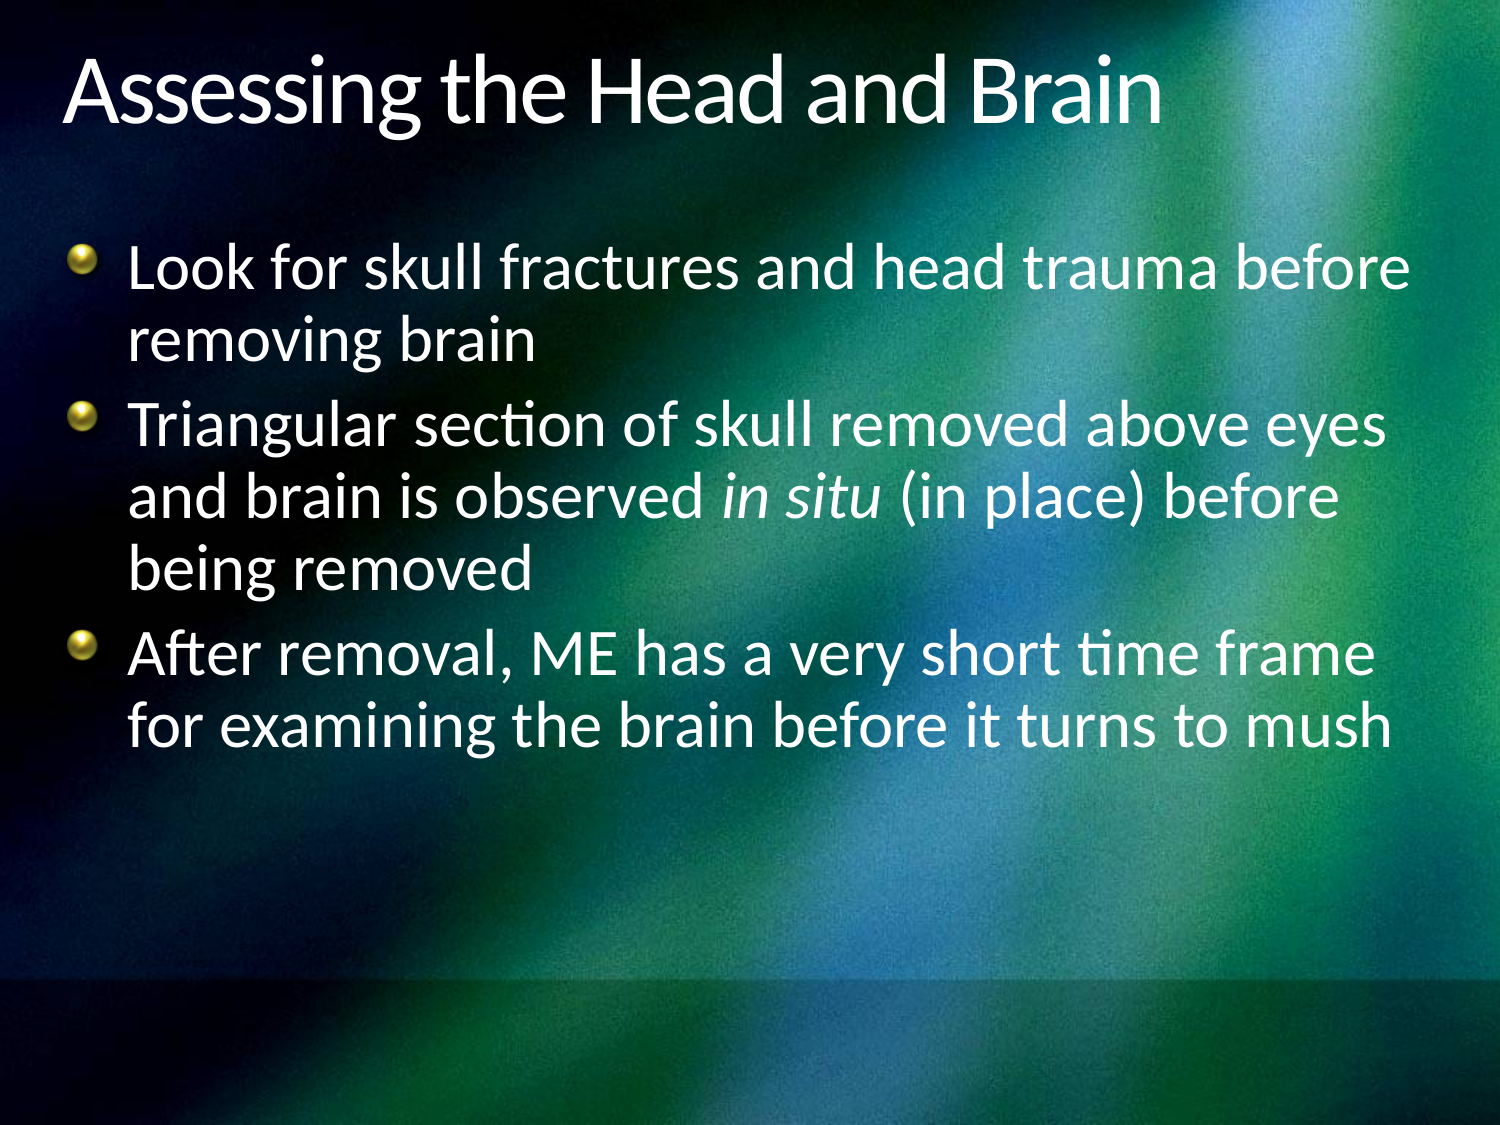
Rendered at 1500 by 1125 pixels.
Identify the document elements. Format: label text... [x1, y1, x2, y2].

list Look for skull fractures and head trauma before removing brain Triangular section of skull removed above eyes and brain is observed in situ (in place) before being removed After removal, ME has a very short time frame for examining the brain before it turns to mush [62, 231, 1438, 773]
title Assessing the Head and Brain [62, 37, 1438, 147]
picture [0, 0, 1500, 1125]
